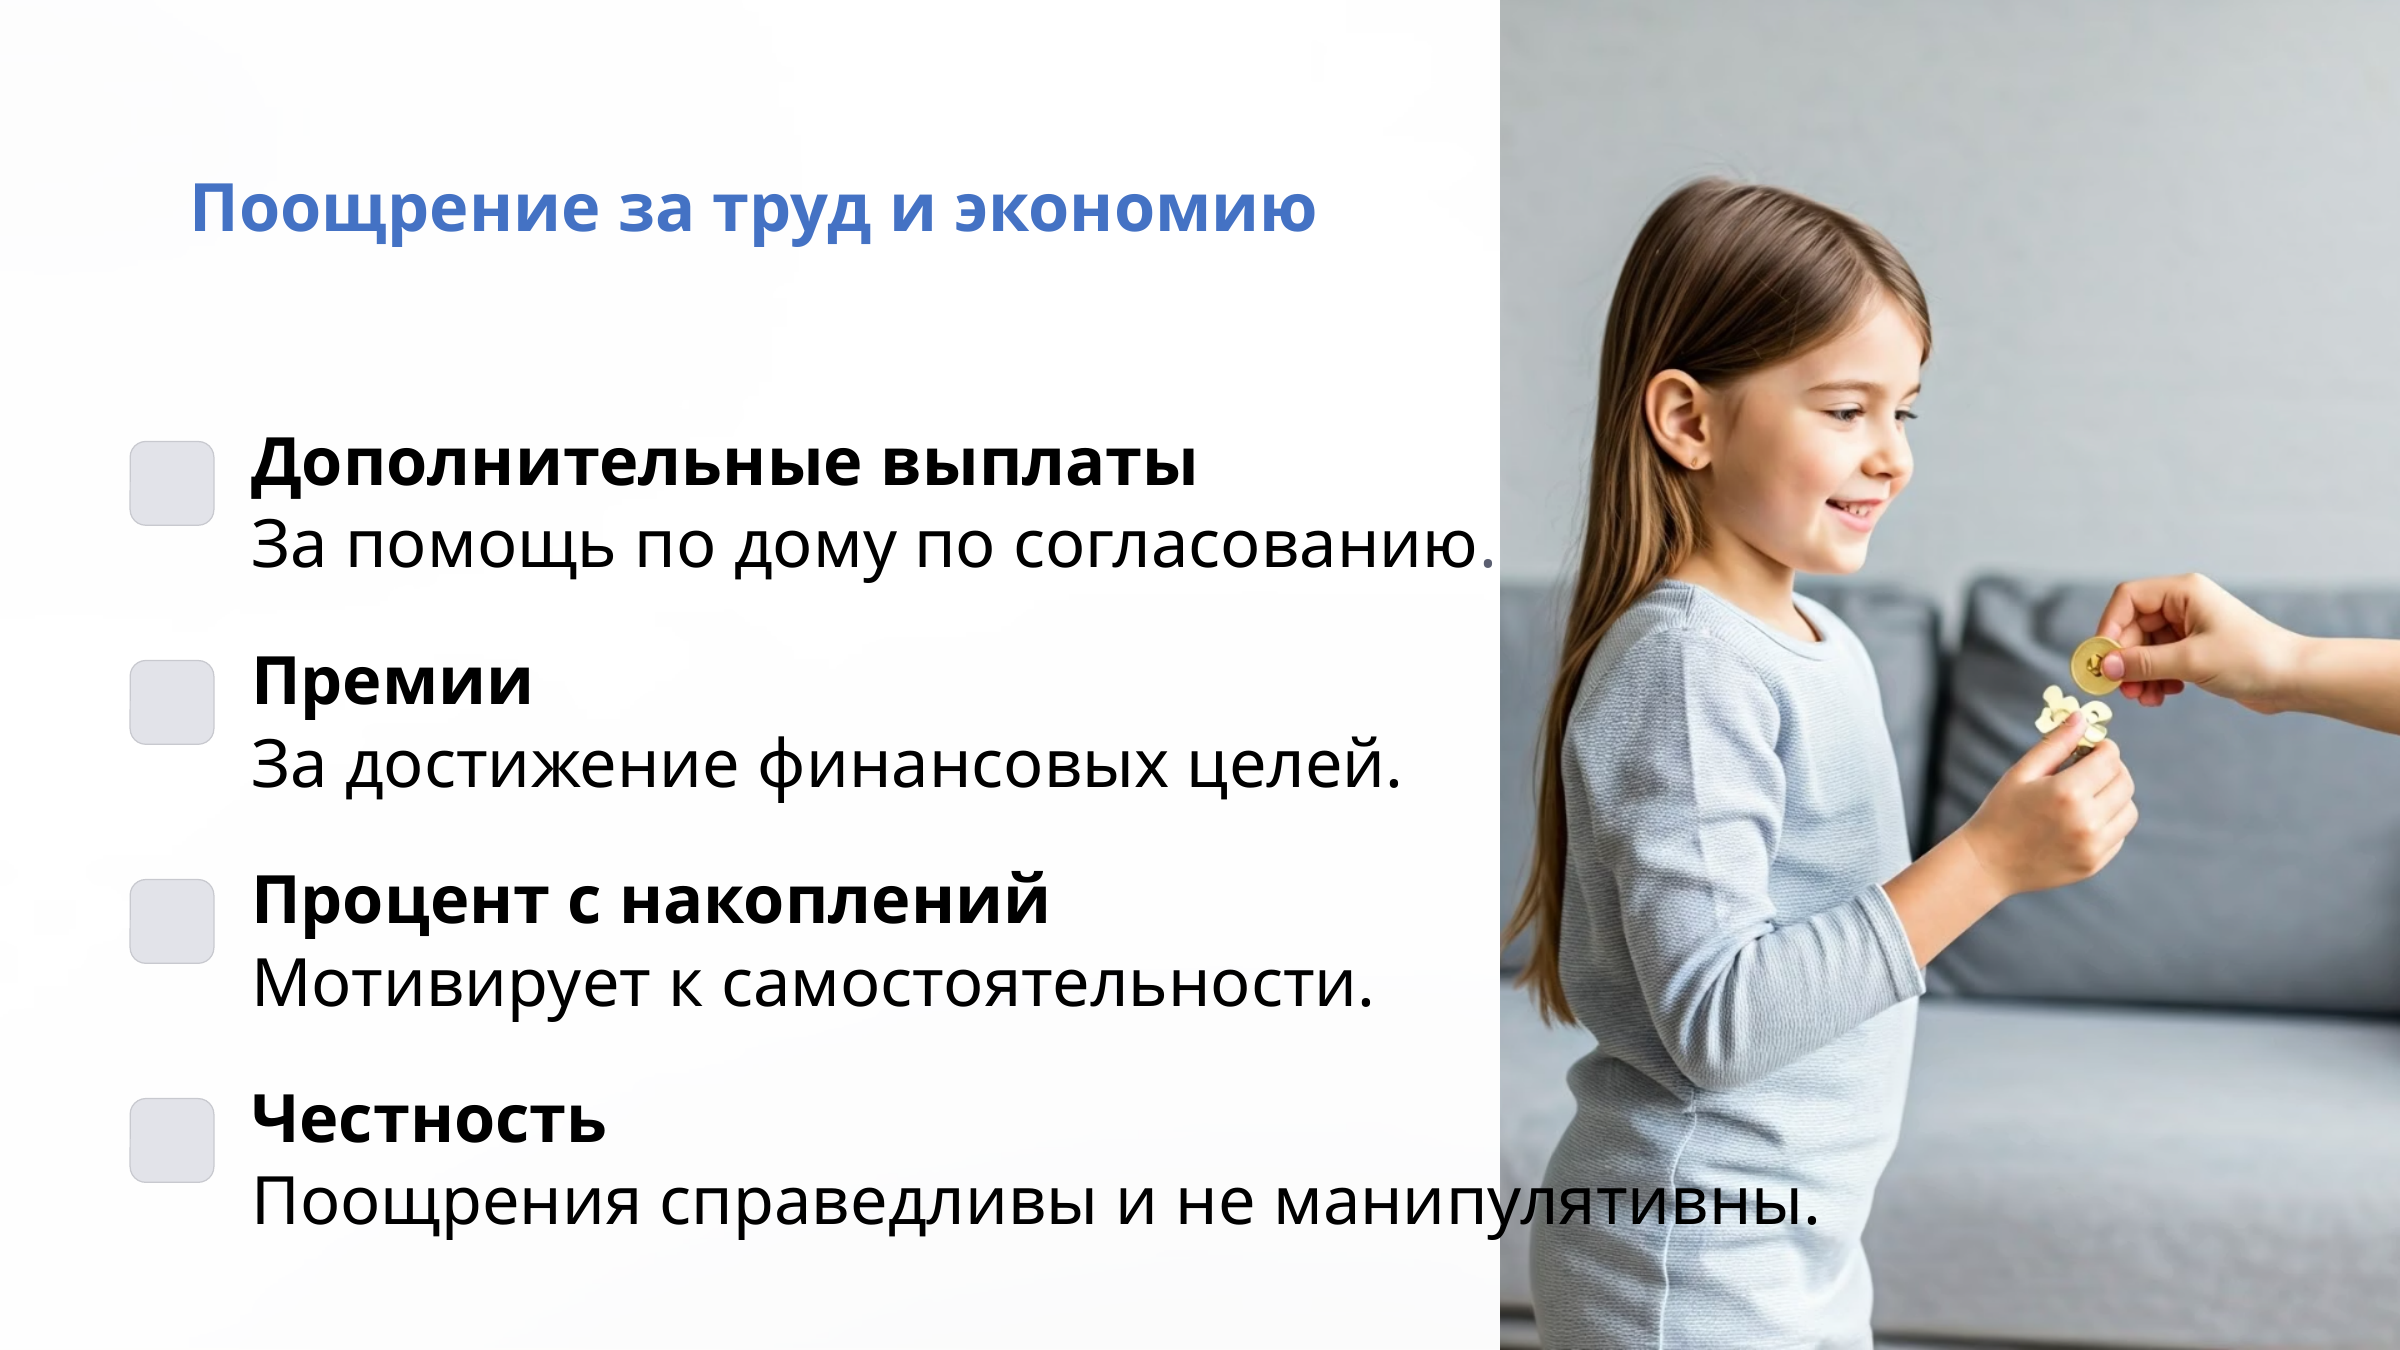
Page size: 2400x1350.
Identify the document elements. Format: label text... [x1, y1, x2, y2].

picture [1499, 0, 2400, 1350]
text_box Поощрения справедливы и не манипулятивны. [251, 1179, 1370, 1239]
text_box [130, 879, 214, 964]
text_box Премии [251, 660, 717, 719]
text_box Процент с накоплений [251, 879, 766, 938]
text_box [130, 1098, 214, 1183]
text_box Честность [251, 1098, 717, 1157]
text_box За достижение финансовых целей. [251, 740, 1370, 801]
text_box Дополнительные выплаты [251, 441, 857, 500]
text_box [130, 660, 214, 745]
text_box За помощь по дому по согласованию. [251, 521, 1370, 582]
text_box Мотивирует к самостоятельности. [251, 960, 1370, 1020]
text_box Поощрение за труд и экономию [189, 129, 1499, 362]
text_box [130, 441, 214, 526]
